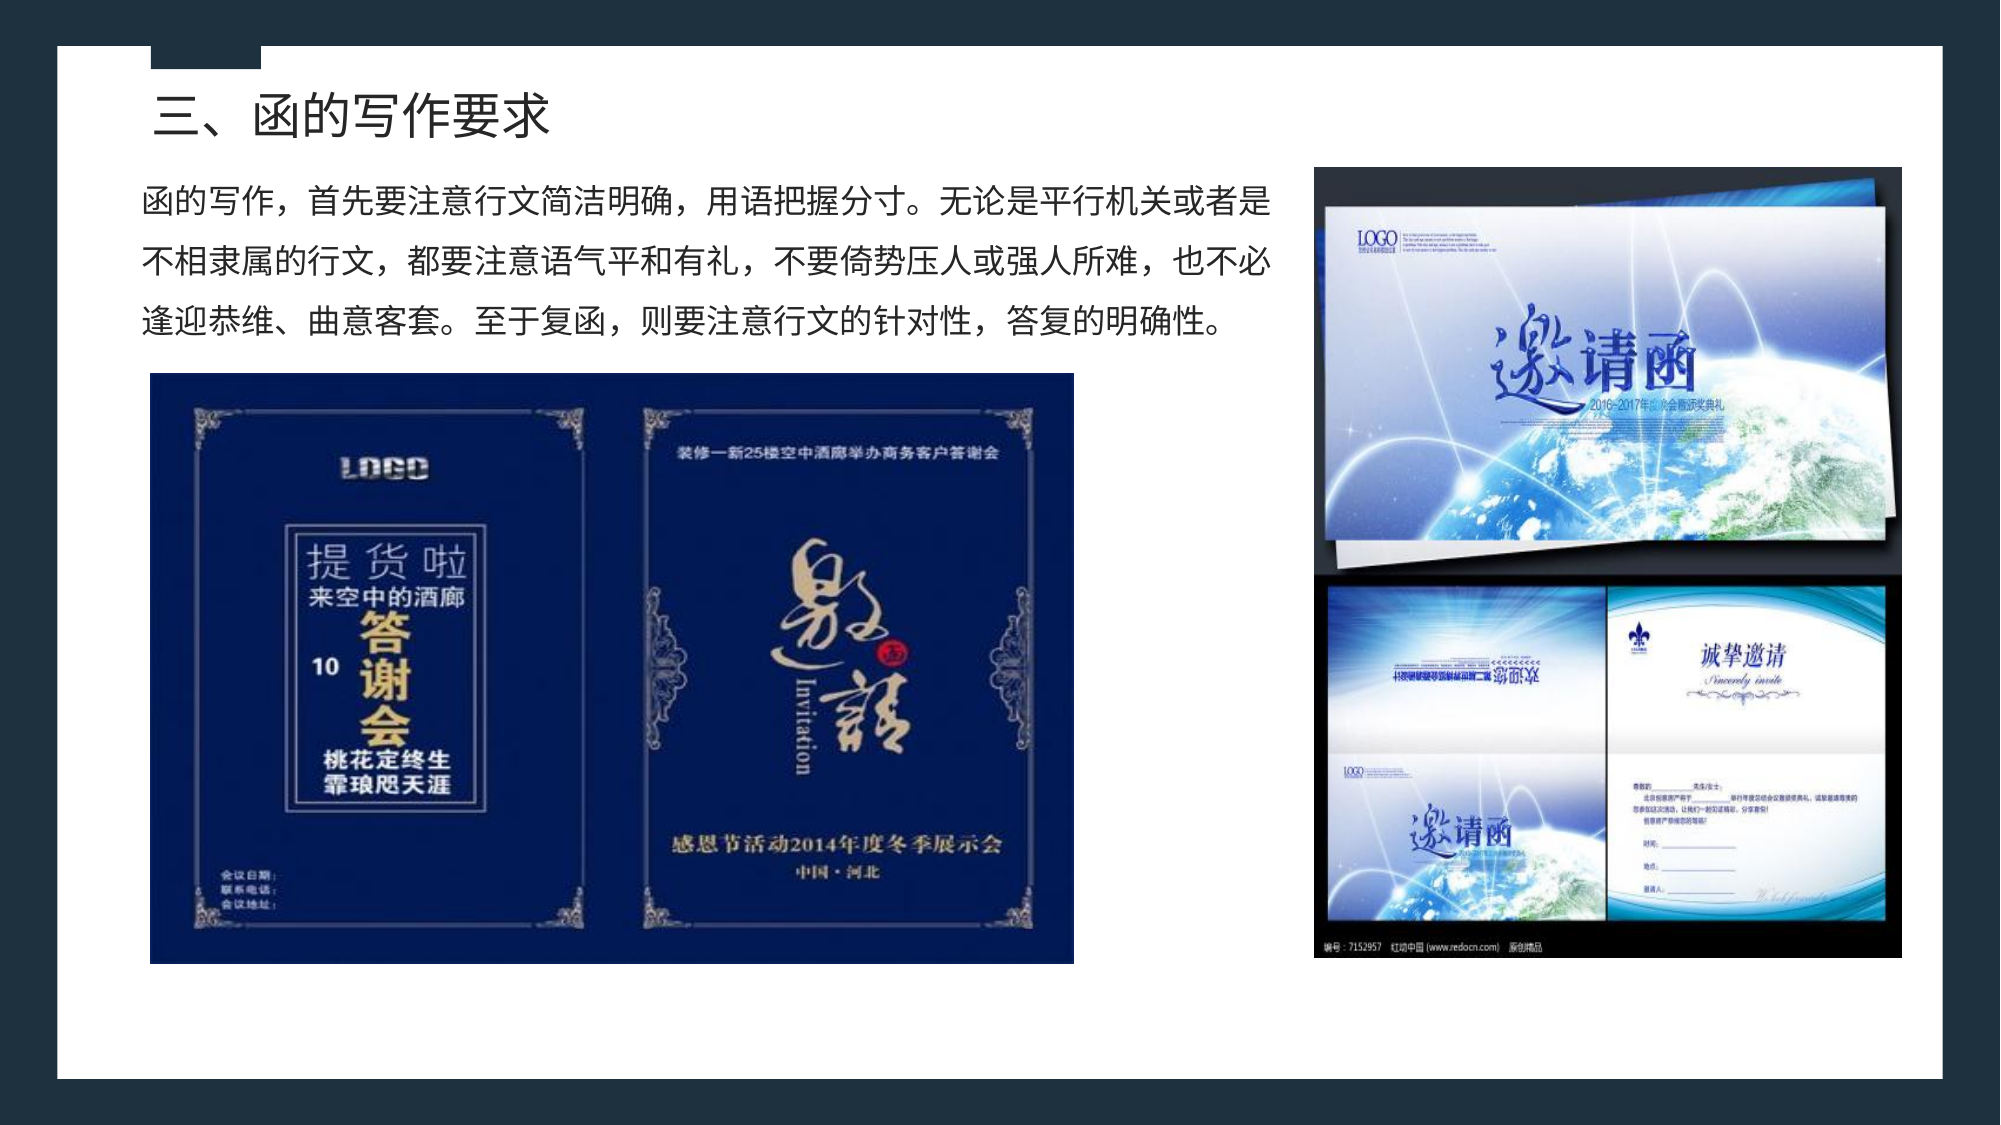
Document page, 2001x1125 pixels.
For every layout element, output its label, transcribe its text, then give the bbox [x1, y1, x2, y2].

text_box 三、函的写作要求 [150, 77, 858, 152]
picture [1314, 167, 1902, 958]
picture [150, 373, 1074, 965]
text_box 函的写作，首先要注意行文简洁明确，用语把握分寸。无论是平行机关或者是不相隶属的行文，都要注意语气平和有礼，不要倚势压人或强人所难，也不必逢迎恭维、曲意客套。至于复函，则要注意行文的针对性，答复的明确性。 [126, 152, 1296, 348]
